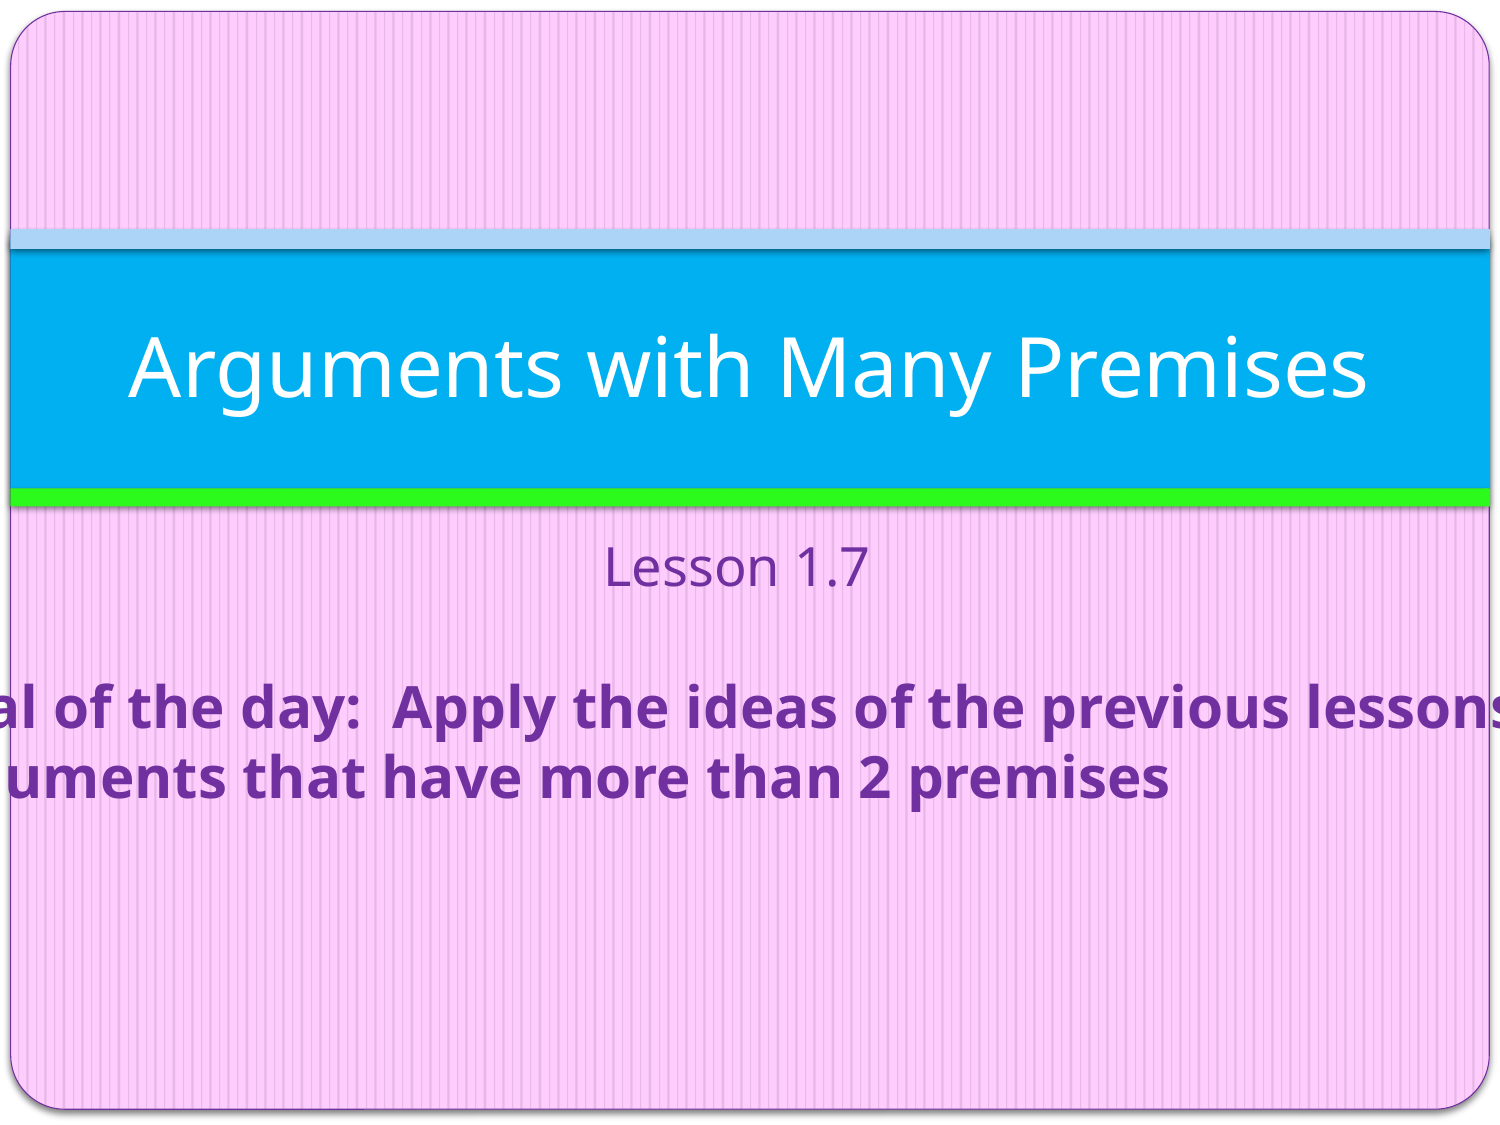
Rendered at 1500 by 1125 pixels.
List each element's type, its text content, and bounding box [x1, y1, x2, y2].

text_box Goal of the day: Apply the ideas of the previous lessons to arguments that have more than 2 premises [0, 662, 1500, 818]
subtitle Lesson 1.7 [212, 525, 1263, 662]
title Arguments with Many Premises [75, 247, 1425, 489]
